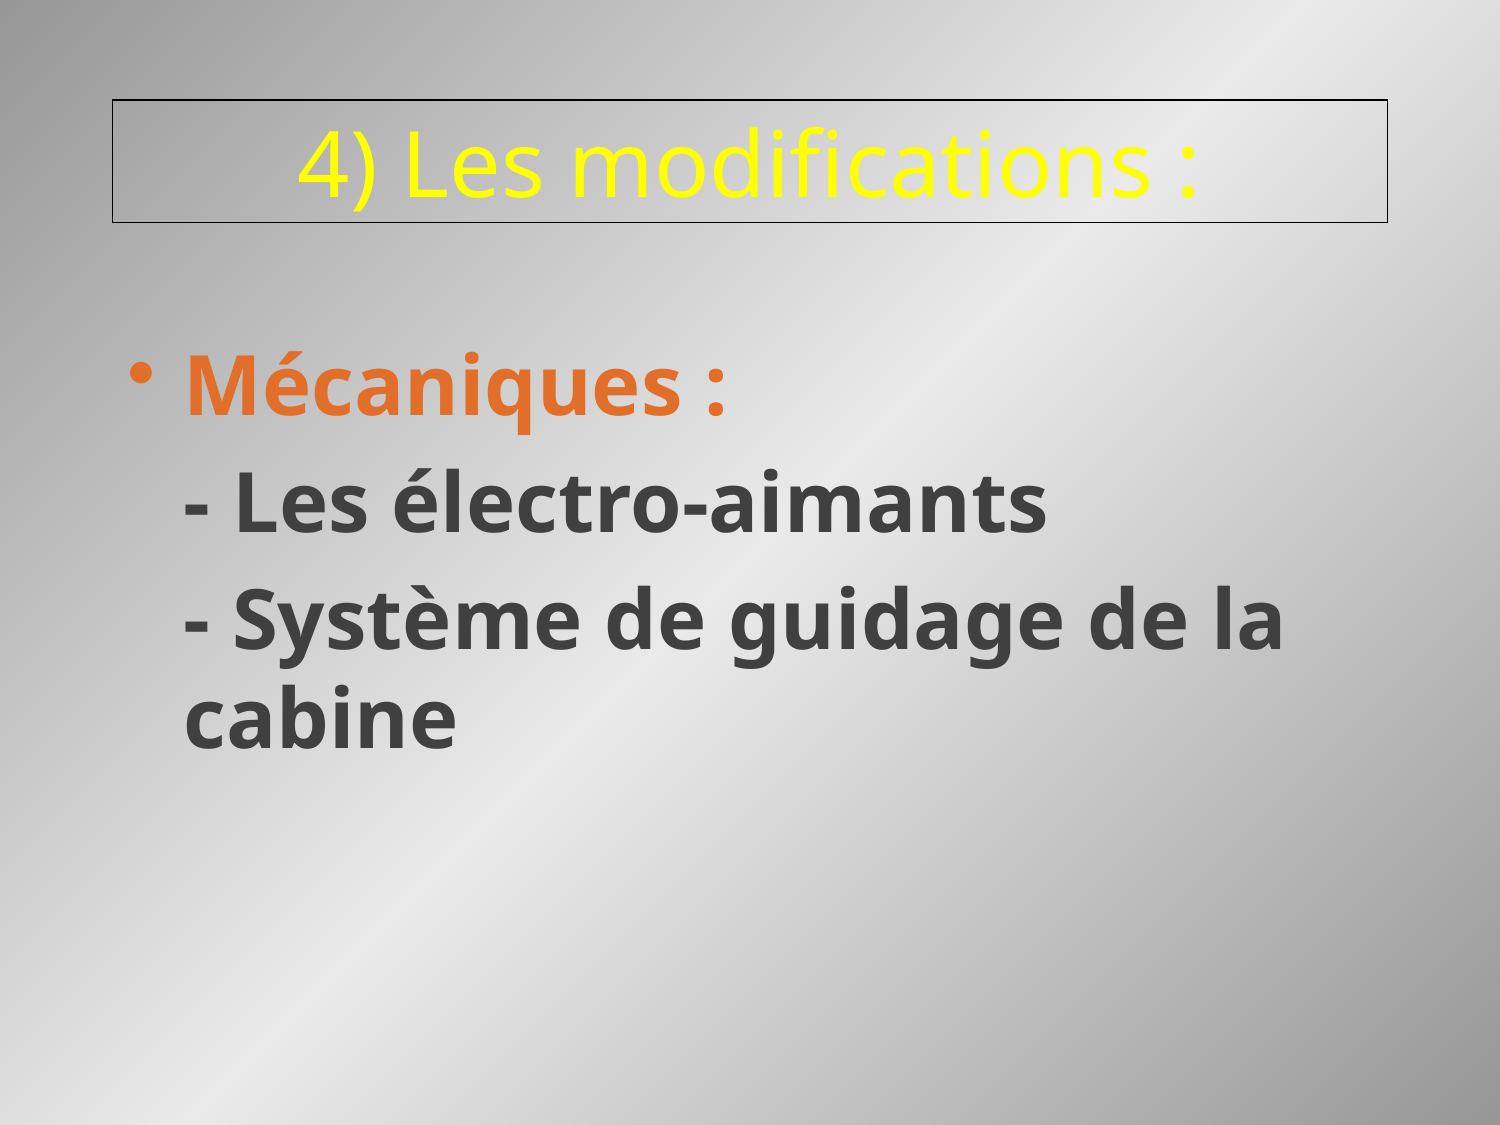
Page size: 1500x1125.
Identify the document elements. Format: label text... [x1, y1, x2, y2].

list Mécaniques : - Les électro-aimants - Système de guidage de la cabine [112, 324, 1407, 997]
title 4) Les modifications : [112, 99, 1388, 223]
